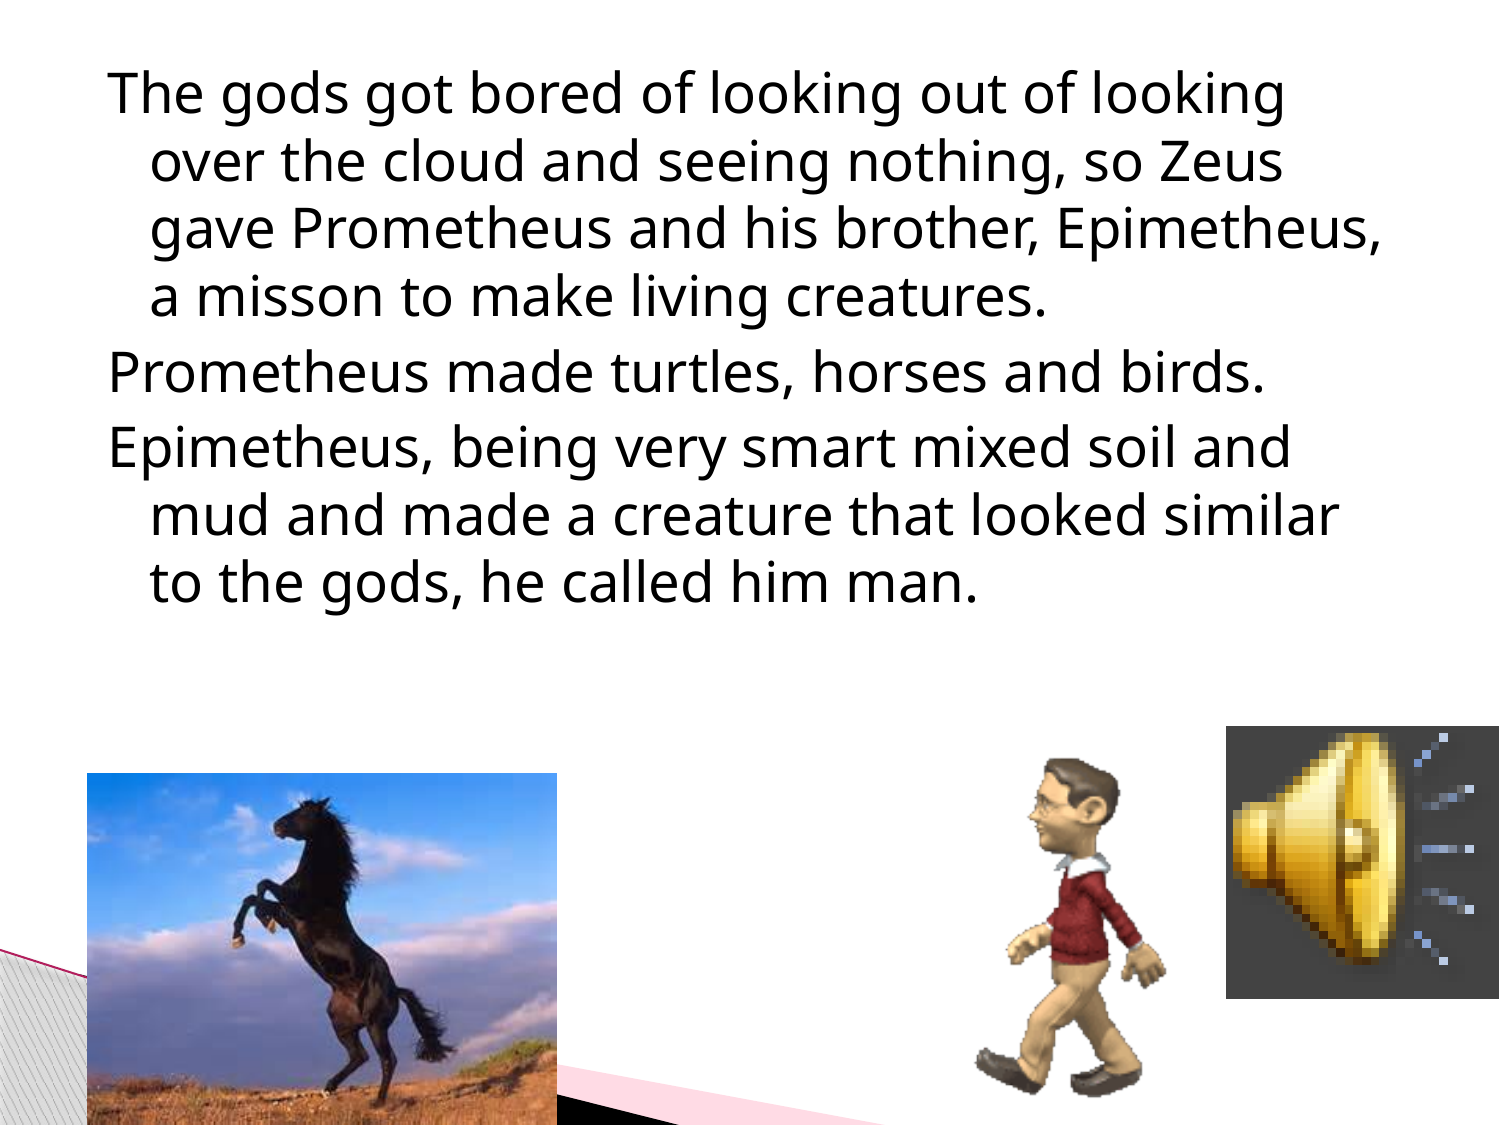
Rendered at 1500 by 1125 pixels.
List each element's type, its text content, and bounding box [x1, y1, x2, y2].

picture [87, 773, 557, 1125]
picture [912, 724, 1500, 1125]
list The gods got bored of looking out of looking over the cloud and seeing nothing, so Zeus gave Prometheus and his brother, Epimetheus, a misson to make living creatures. Prometheus made turtles, horses and birds. Epimetheus, being very smart mixed soil and mud and made a creature that looked similar to the gods, he called him man. [75, 50, 1425, 1005]
